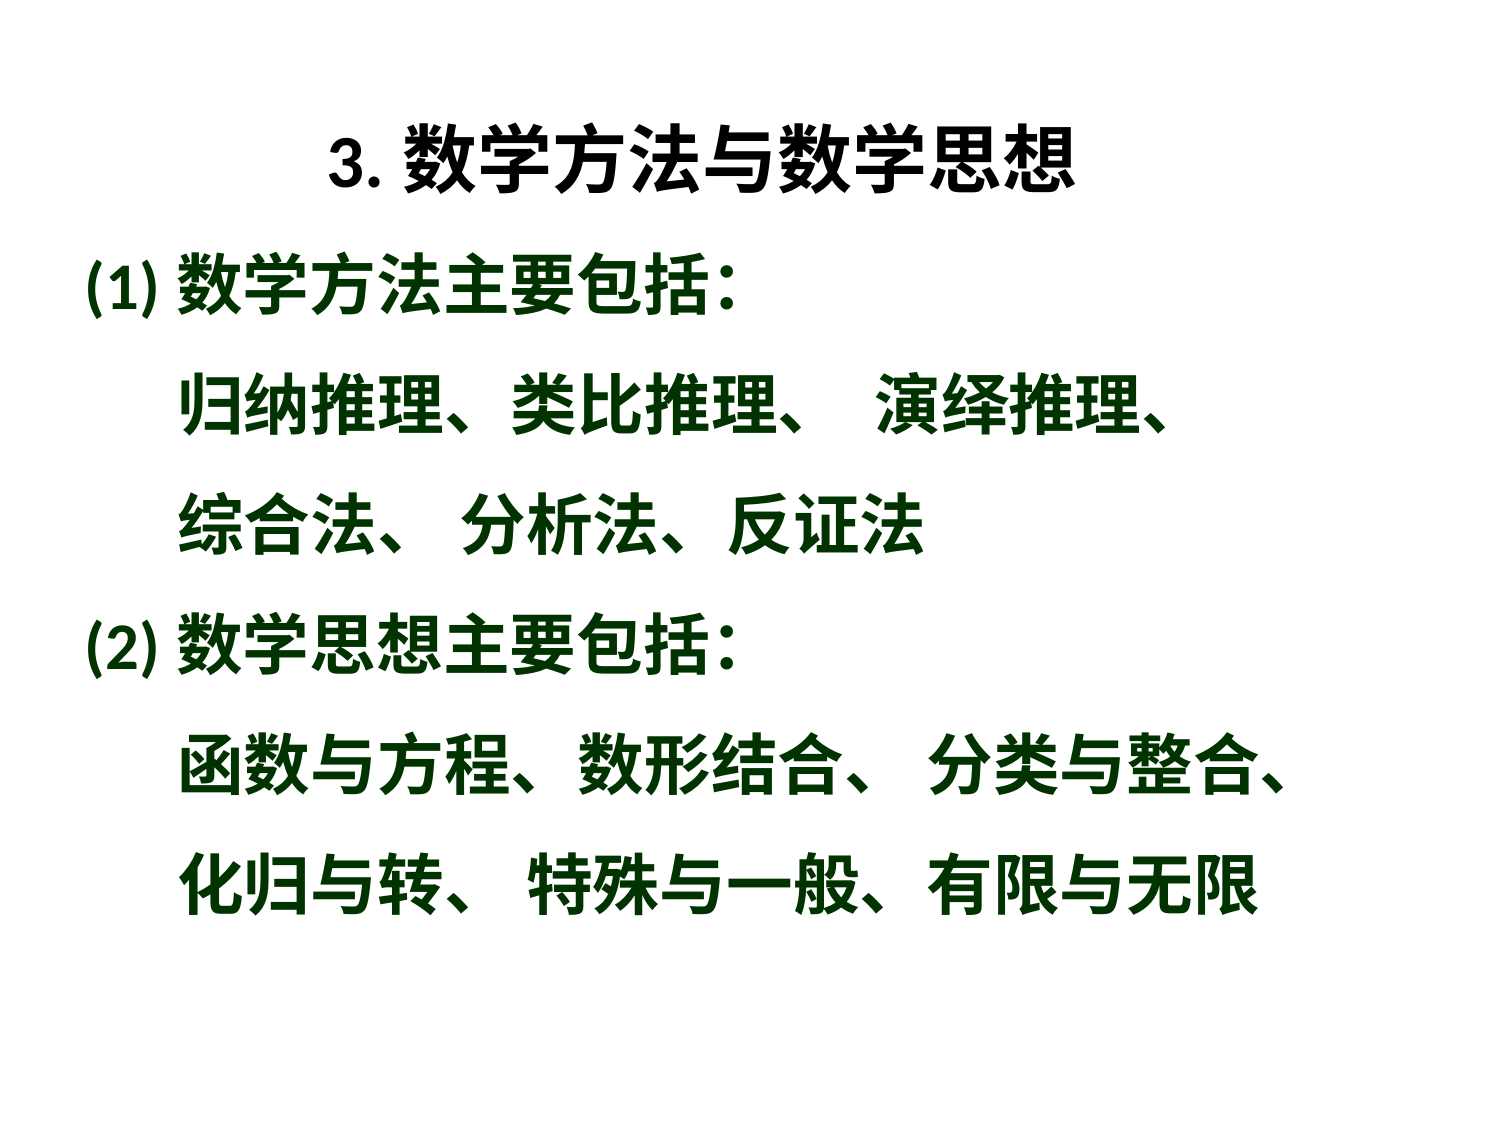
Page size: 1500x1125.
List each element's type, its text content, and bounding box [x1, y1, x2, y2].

text_box 3.数学方法与数学思想 (1)数学方法主要包括： 归纳推理、类比推理、 演绎推理、 综合法、 分析法、反证法 (2)数学思想主要包括： 函数与方程、数形结合、 分类与整合、 化归与转、 特殊与一般、有限与无限 [70, 105, 1334, 930]
